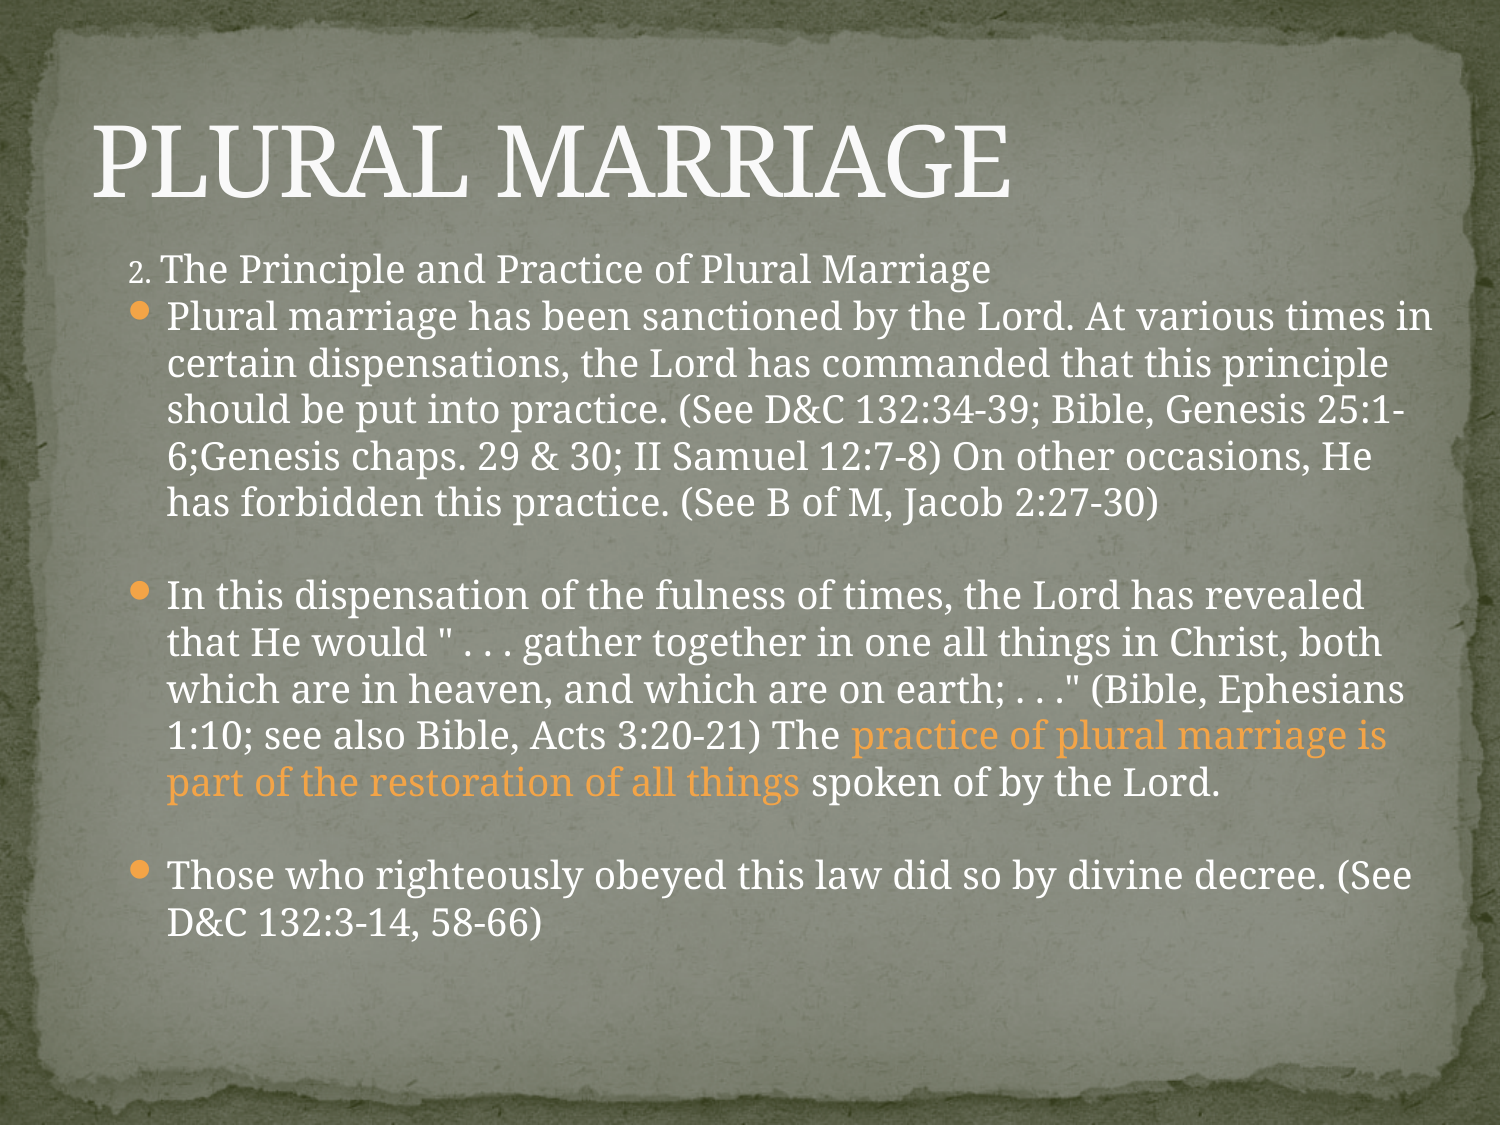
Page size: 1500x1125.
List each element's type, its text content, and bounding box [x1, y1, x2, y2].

list 2. The Principle and Practice of Plural Marriage Plural marriage has been sanctioned by the Lord. At various times in certain dispensations, the Lord has commanded that this principle should be put into practice. (See D&C 132:34-39; Bible, Genesis 25:1-6;Genesis chaps. 29 & 30; II Samuel 12:7-8) On other occasions, He has forbidden this practice. (See B of M, Jacob 2:27-30) In this dispensation of the fulness of times, the Lord has revealed that He would " . . . gather together in one all things in Christ, both which are in heaven, and which are on earth; . . ." (Bible, Ephesians 1:10; see also Bible, Acts 3:20-21) The practice of plural marriage is part of the restoration of all things spoken of by the Lord. Those who righteously obeyed this law did so by divine decree. (See D&C 132:3-14, 58-66) [112, 237, 1463, 1026]
title PLURAL MARRIAGE [74, 24, 1425, 225]
